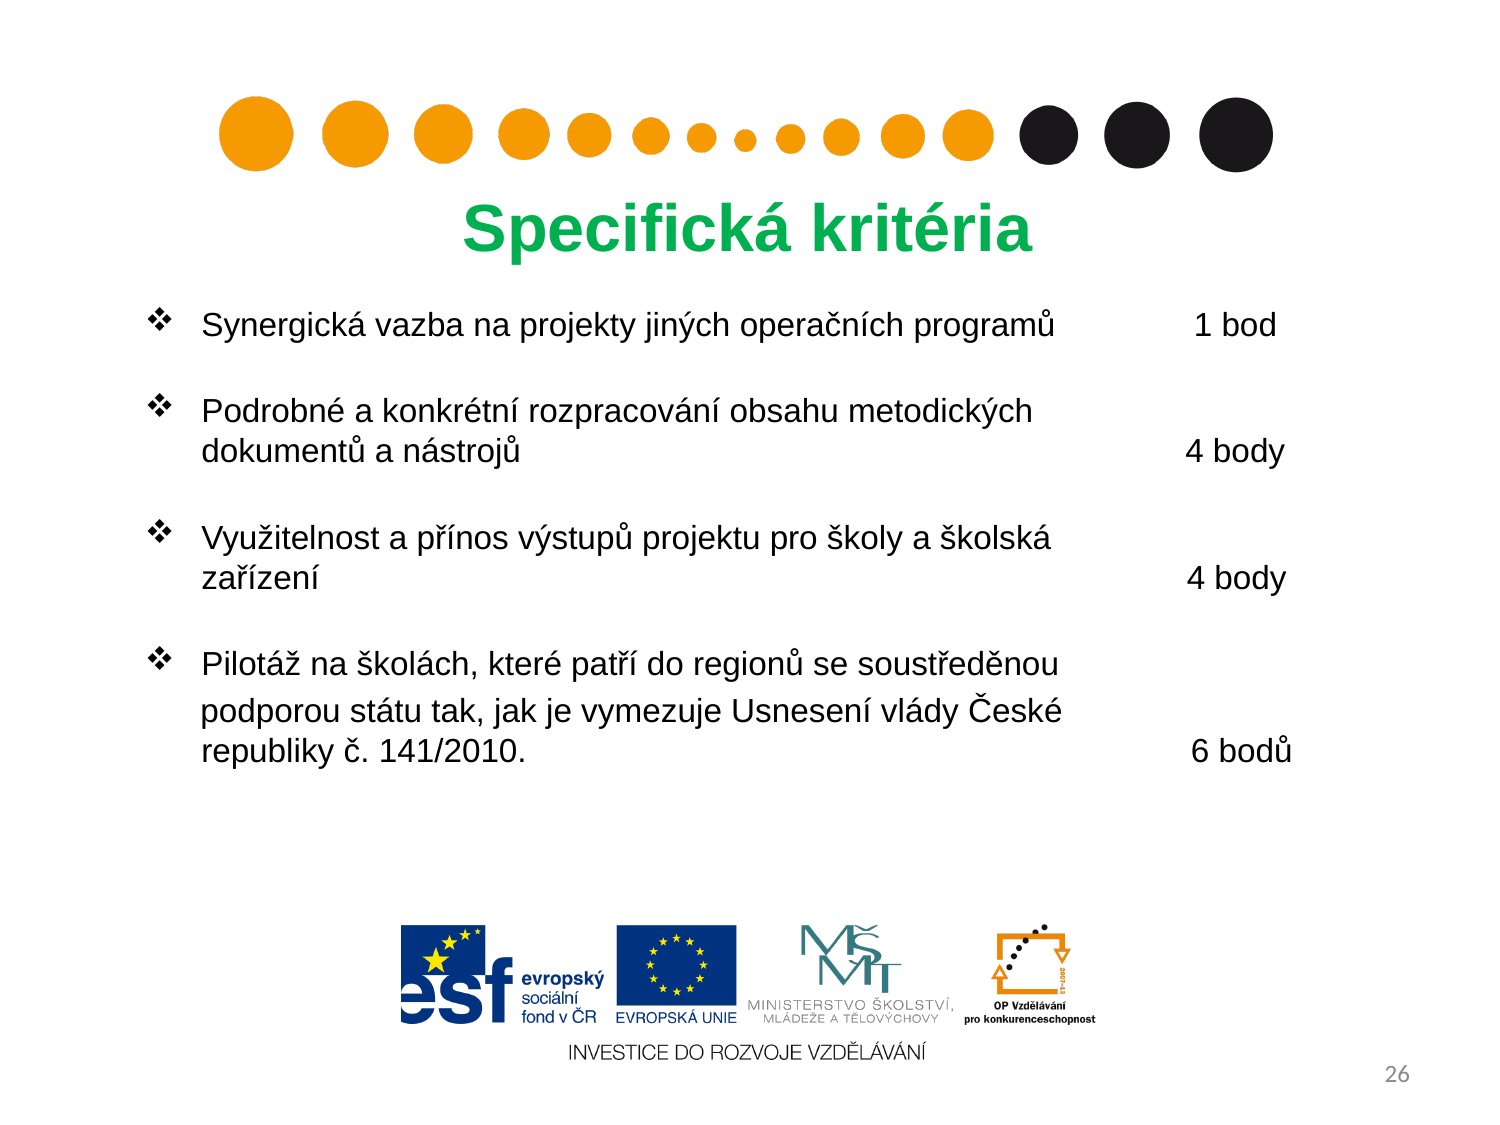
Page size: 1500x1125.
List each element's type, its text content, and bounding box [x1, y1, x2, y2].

picture [215, 93, 1275, 176]
slide_number 26 [1074, 1042, 1425, 1103]
list Synergická vazba na projekty jiných operačních programů 1 bod Podrobné a konkrétní rozpracování obsahu metodických dokumentů a nástrojů 4 body Využitelnost a přínos výstupů projektu pro školy a školská zařízení 4 body Pilotáž na školách, které patří do regionů se soustředěnou podporou státu tak, jak je vymezuje Usnesení vlády České republiky č. 141/2010. 6 bodů [129, 295, 1356, 877]
title Specifická kritéria [217, 154, 1278, 295]
picture [399, 922, 1100, 1061]
